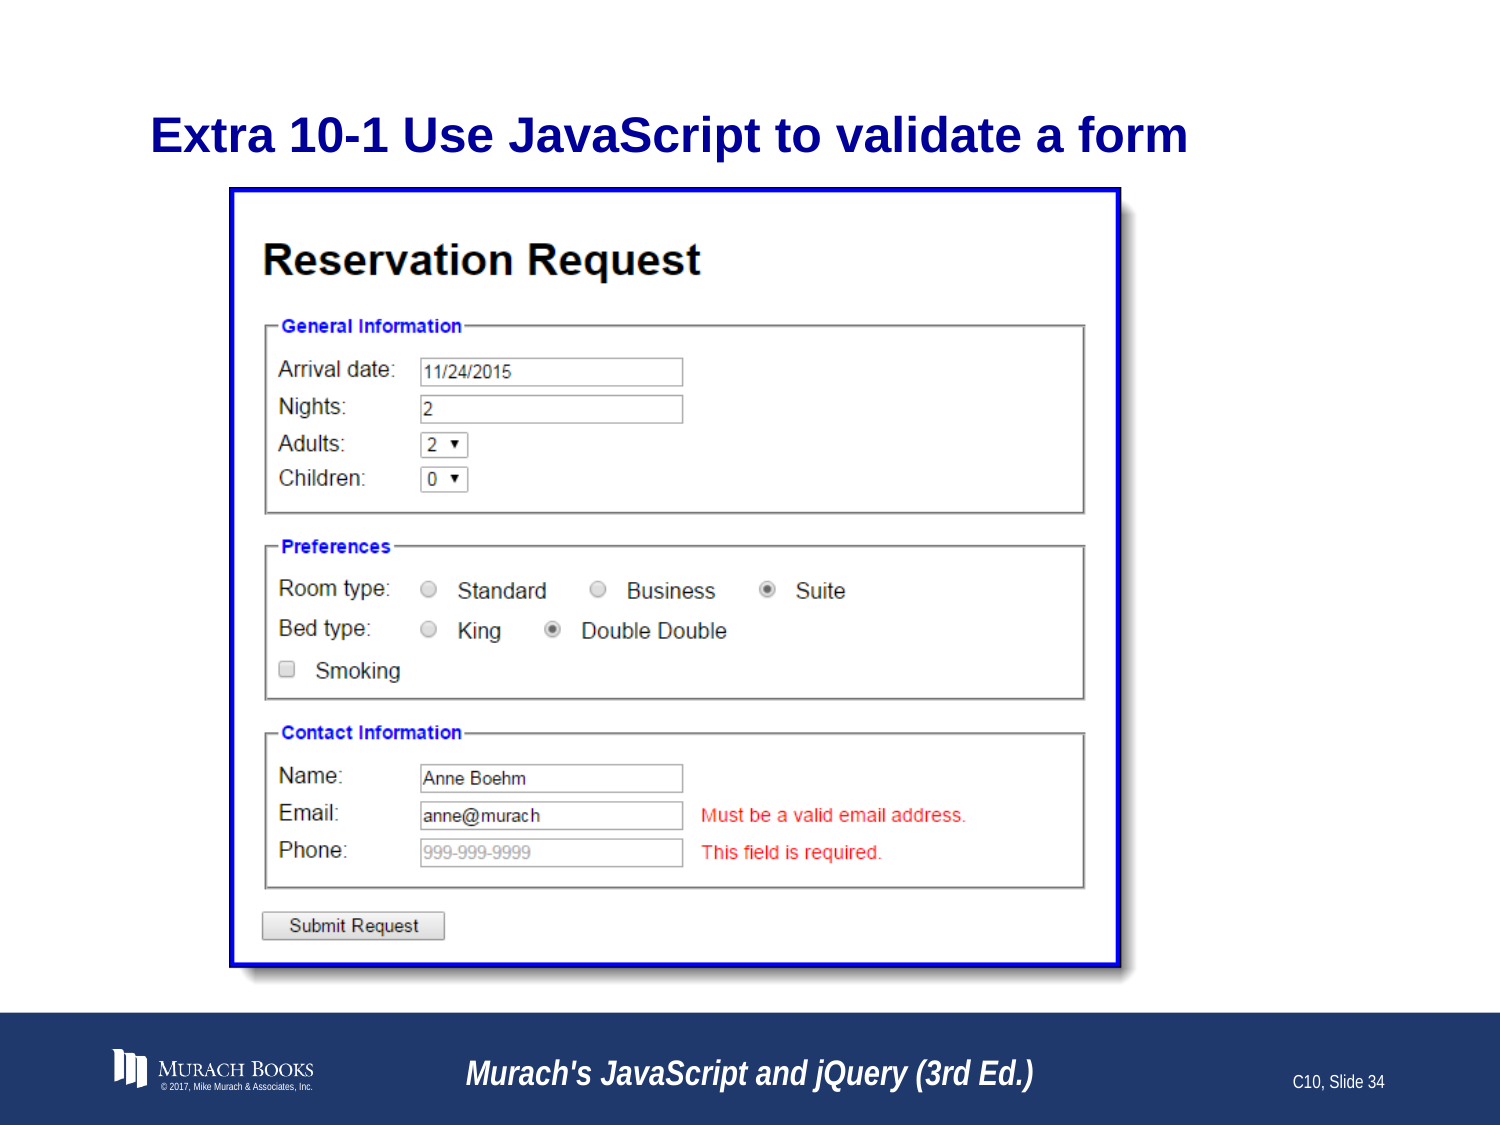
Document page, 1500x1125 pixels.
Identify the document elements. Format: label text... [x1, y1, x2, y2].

title Extra 10-1 Use JavaScript to validate a form [150, 102, 1350, 164]
slide_number Murach's JavaScript and jQuery (3rd Ed.) [463, 1025, 1050, 1100]
footer © 2017, Mike Murach & Associates, Inc. [12, 1025, 463, 1100]
picture [229, 187, 1138, 986]
slide_number C10, Slide 34 [1087, 1025, 1400, 1100]
